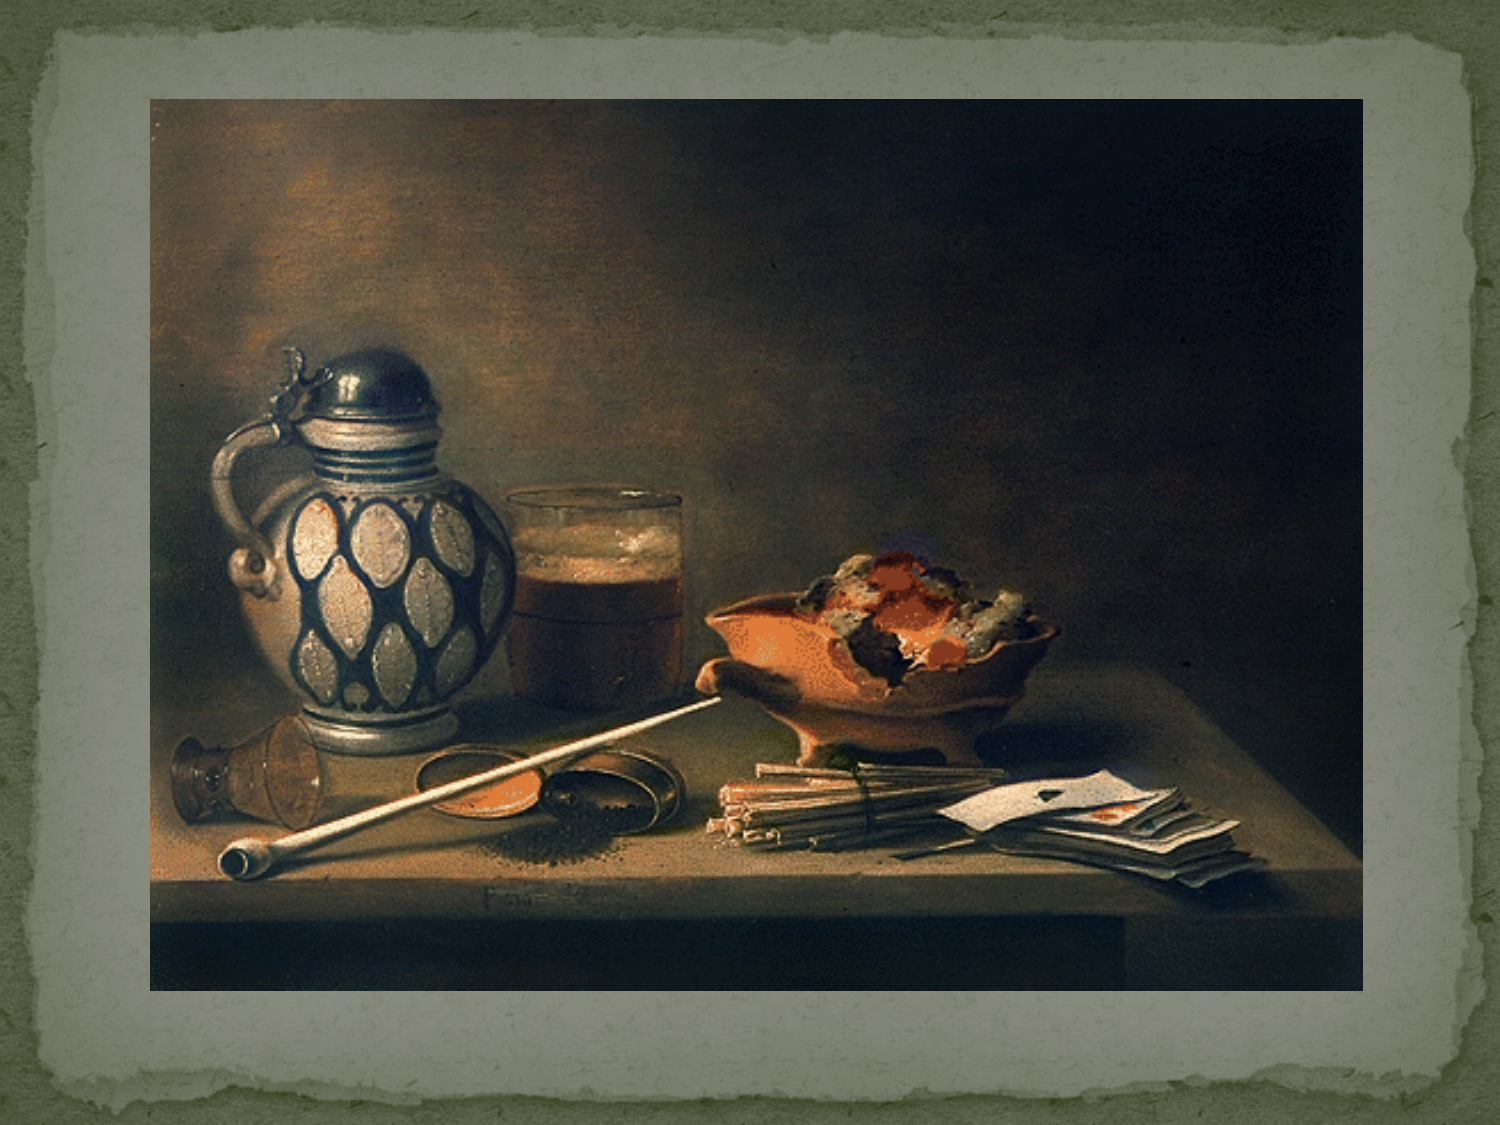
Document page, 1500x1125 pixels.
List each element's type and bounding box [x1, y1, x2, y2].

picture [150, 99, 1363, 991]
